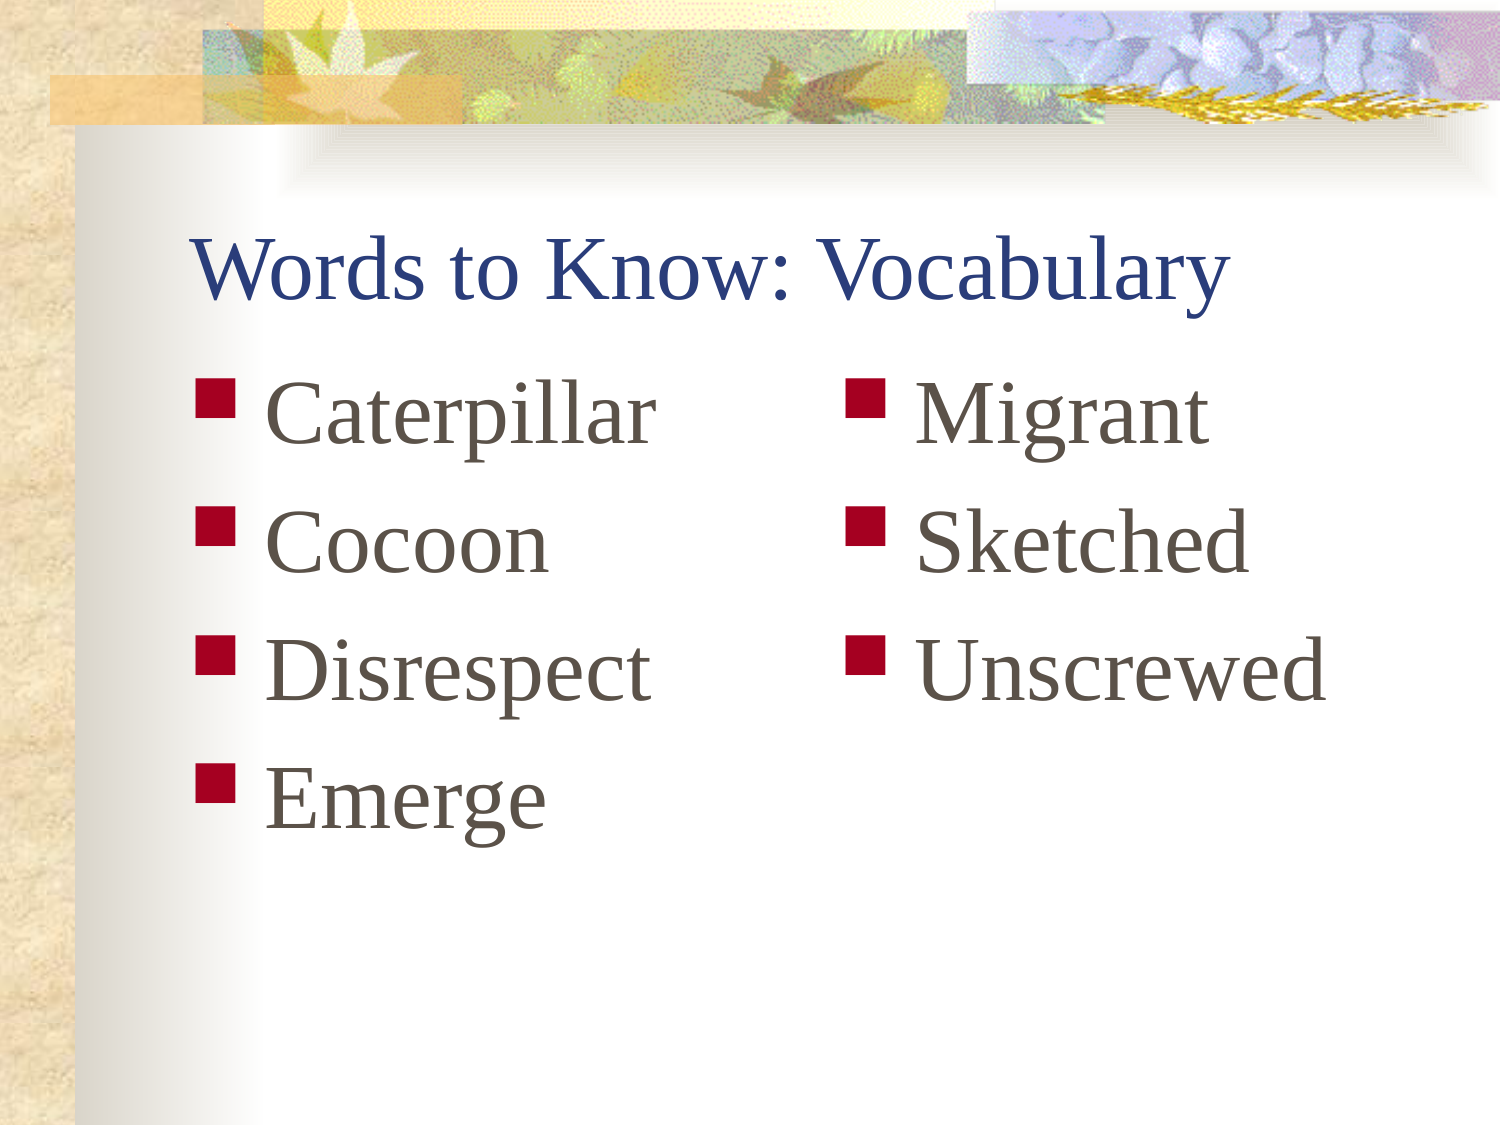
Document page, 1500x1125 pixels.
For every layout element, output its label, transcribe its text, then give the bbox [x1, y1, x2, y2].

list Migrant Sketched Unscrewed [824, 344, 1451, 1020]
list Caterpillar Cocoon Disrespect Emerge [174, 344, 801, 1020]
picture [0, 0, 1500, 1125]
title Words to Know: Vocabulary [174, 137, 1451, 326]
